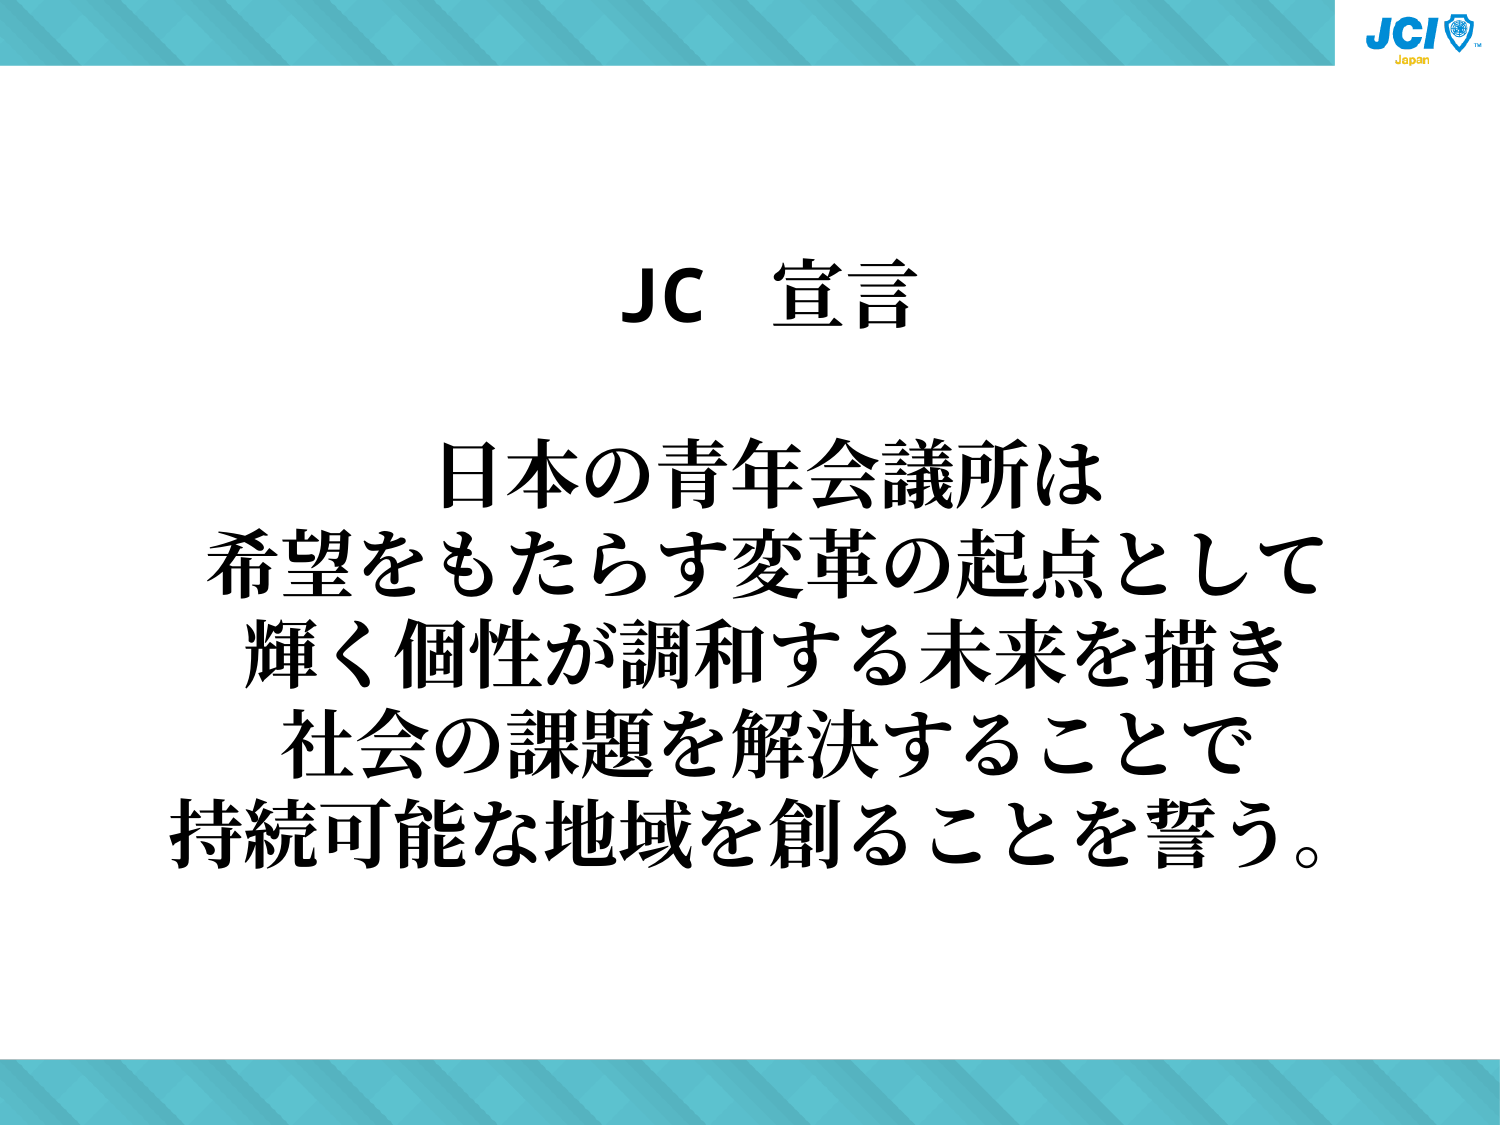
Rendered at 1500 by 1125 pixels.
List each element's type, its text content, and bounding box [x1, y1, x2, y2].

picture [0, 0, 1500, 1125]
text_box JC 宣言 日本の青年会議所は 希望をもたらす変革の起点として 輝く個性が調和する未来を描き 社会の課題を解決することで 持続可能な地域を創ることを誓う。 [20, 240, 1500, 885]
